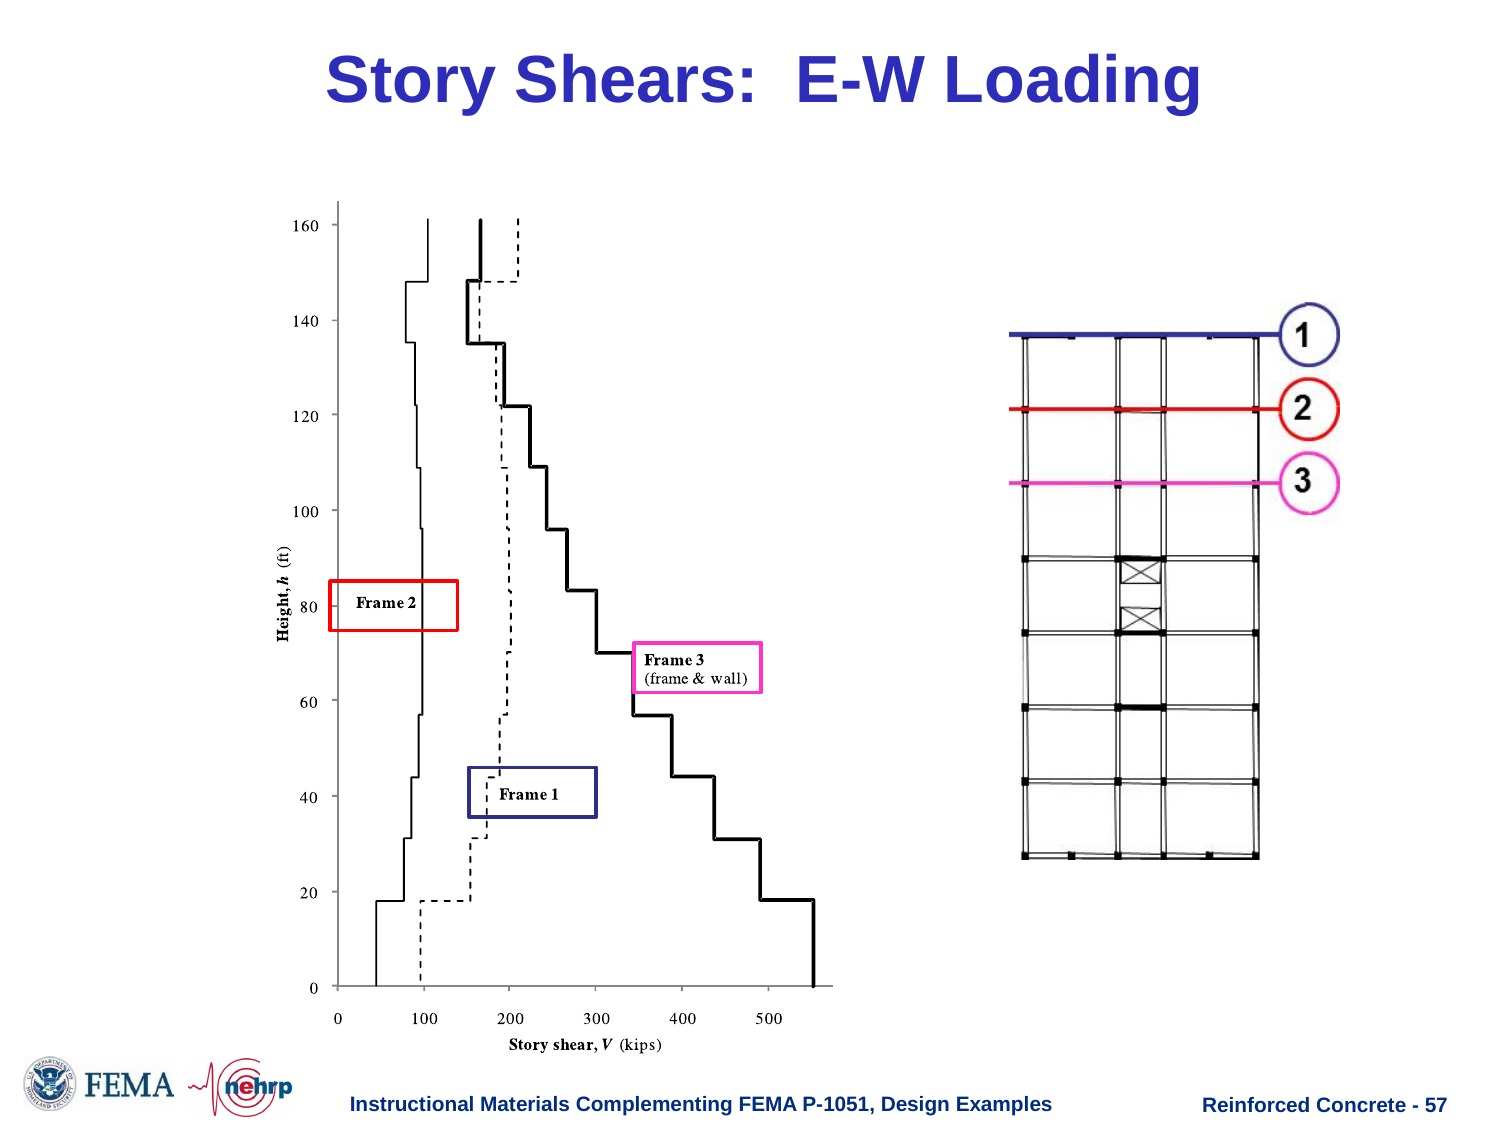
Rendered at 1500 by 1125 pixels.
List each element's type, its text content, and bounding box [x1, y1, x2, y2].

picture [1008, 302, 1340, 860]
picture [23, 1056, 174, 1111]
picture [188, 1058, 292, 1117]
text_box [259, 180, 846, 1081]
footer Instructional Materials Complementing FEMA P-1051, Design Examples [334, 1087, 1104, 1124]
title Story Shears: E-W Loading [29, 0, 1500, 152]
